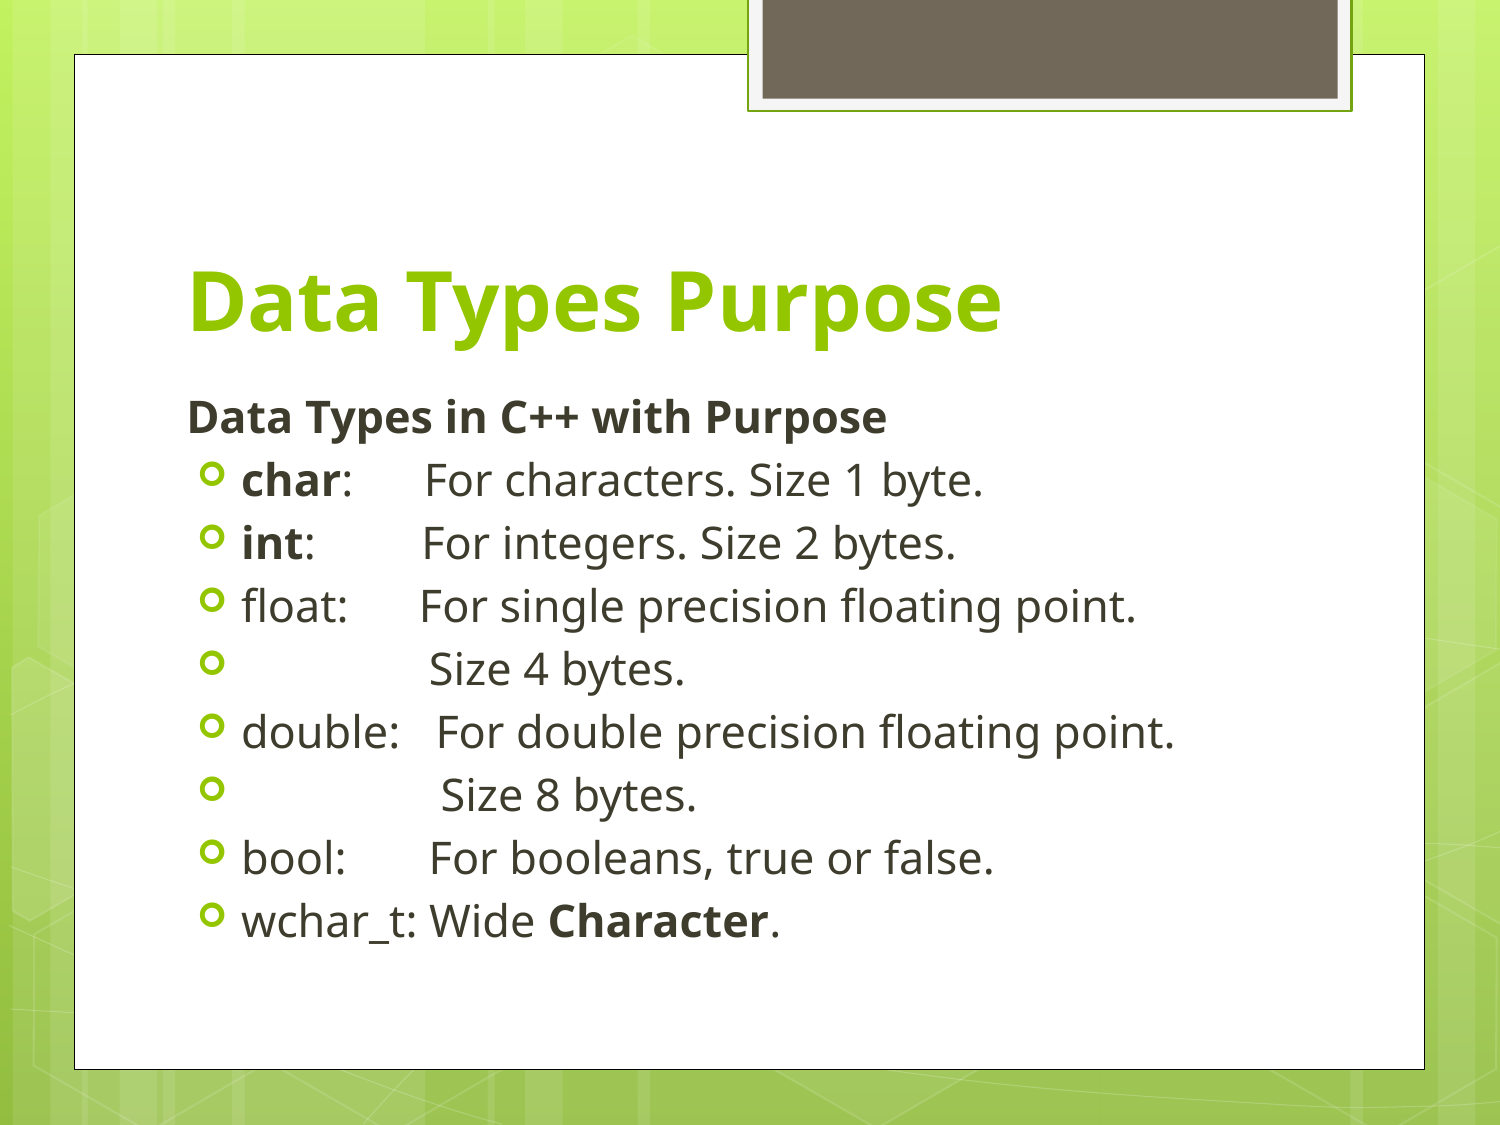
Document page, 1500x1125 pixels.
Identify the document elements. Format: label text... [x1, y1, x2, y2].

list Data Types in C++ with Purpose char: For characters. Size 1 byte. int: For integers. Size 2 bytes. float: For single precision floating point. Size 4 bytes. double: For double precision floating point. Size 8 bytes. bool: For booleans, true or false. wchar_t: Wide Character. [171, 381, 1283, 957]
title Data Types Purpose [171, 168, 1324, 357]
